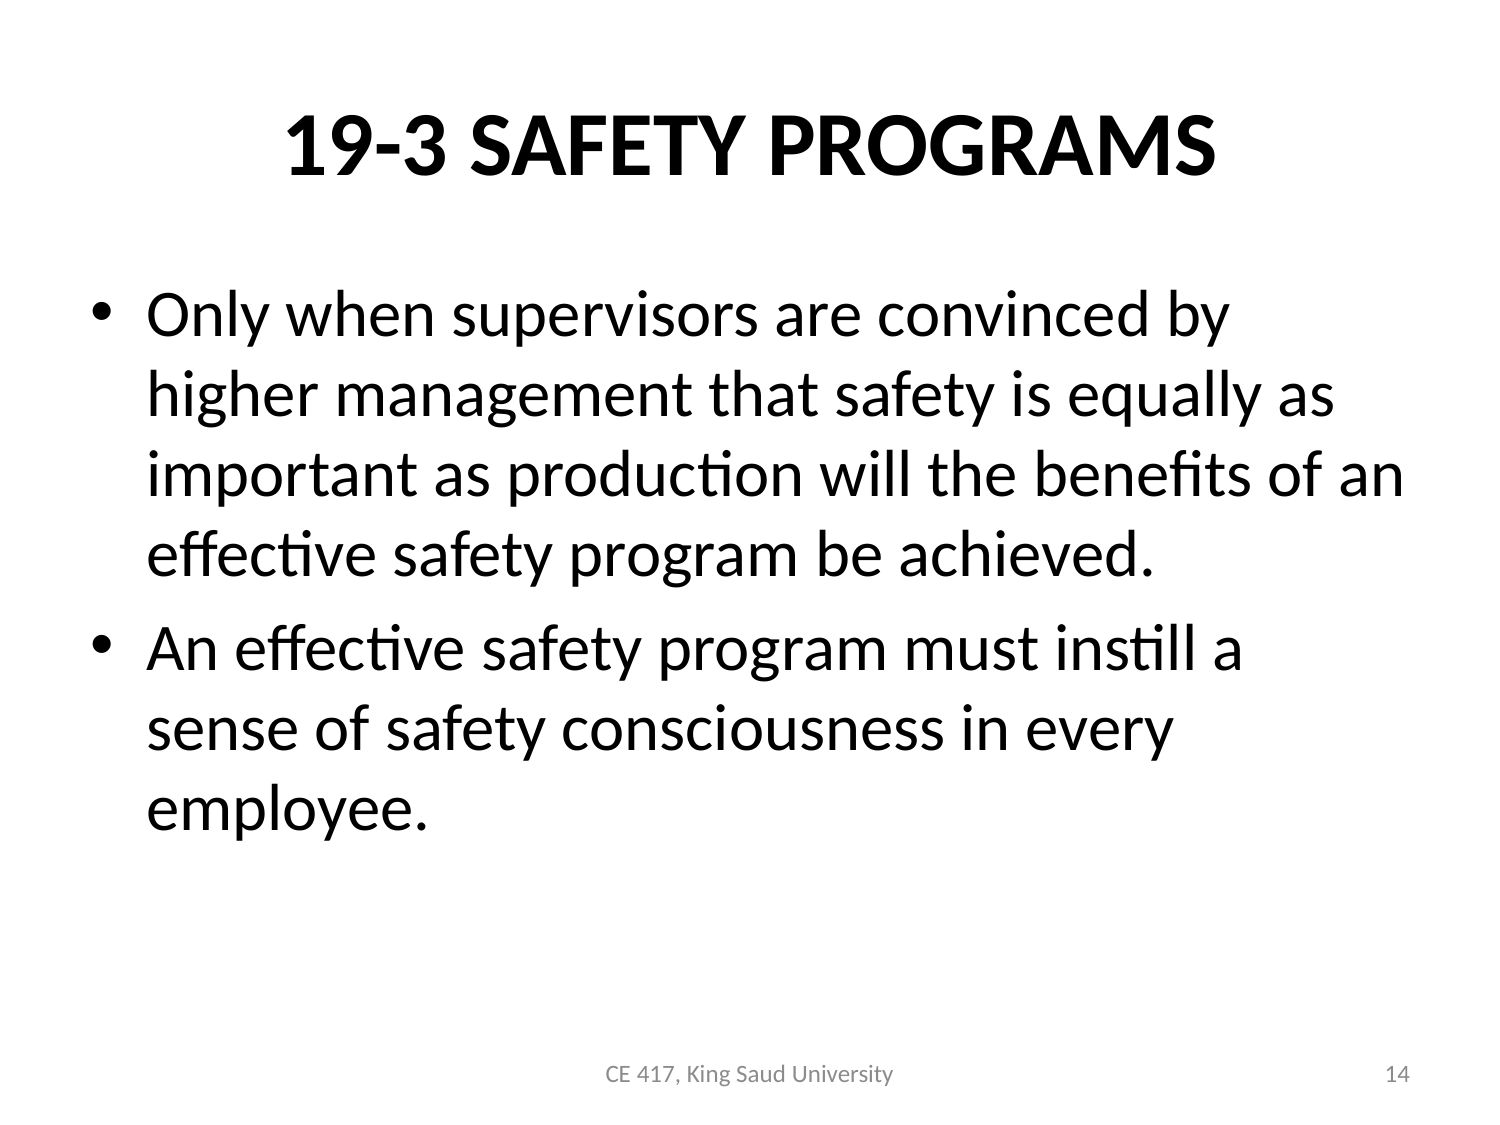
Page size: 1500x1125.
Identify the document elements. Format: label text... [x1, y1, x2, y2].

footer CE 417, King Saud University [512, 1042, 988, 1103]
list Only when supervisors are convinced by higher management that safety is equally as important as production will the benefits of an effective safety program be achieved. An effective safety program must instill a sense of safety consciousness in every employee. [75, 262, 1425, 1005]
title 19-3 SAFETY PROGRAMS [75, 45, 1425, 233]
slide_number 14 [1074, 1042, 1425, 1103]
